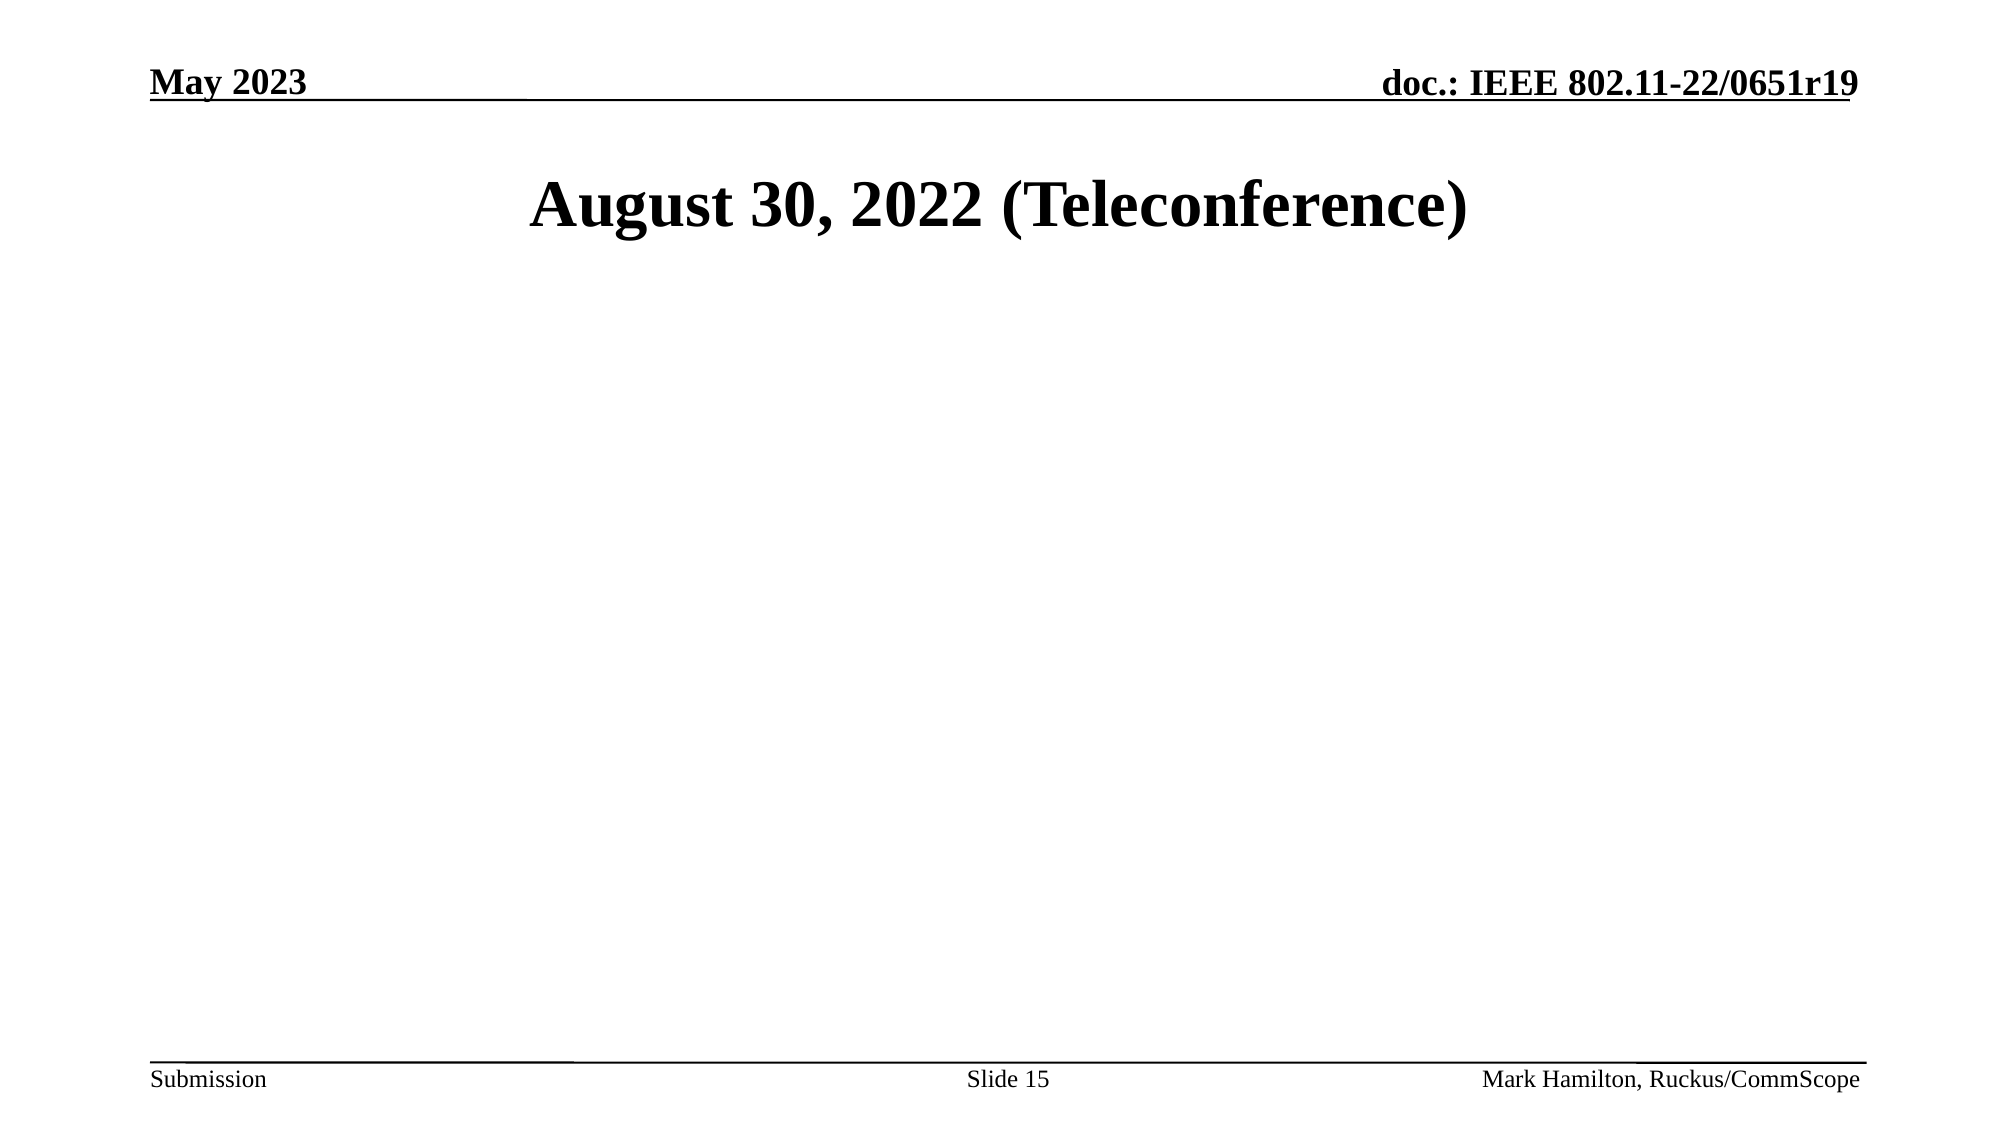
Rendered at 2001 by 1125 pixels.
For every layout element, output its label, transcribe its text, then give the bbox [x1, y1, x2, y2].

title August 30, 2022 (Teleconference) [149, 112, 1850, 288]
slide_number Slide 15 [950, 1061, 1067, 1123]
